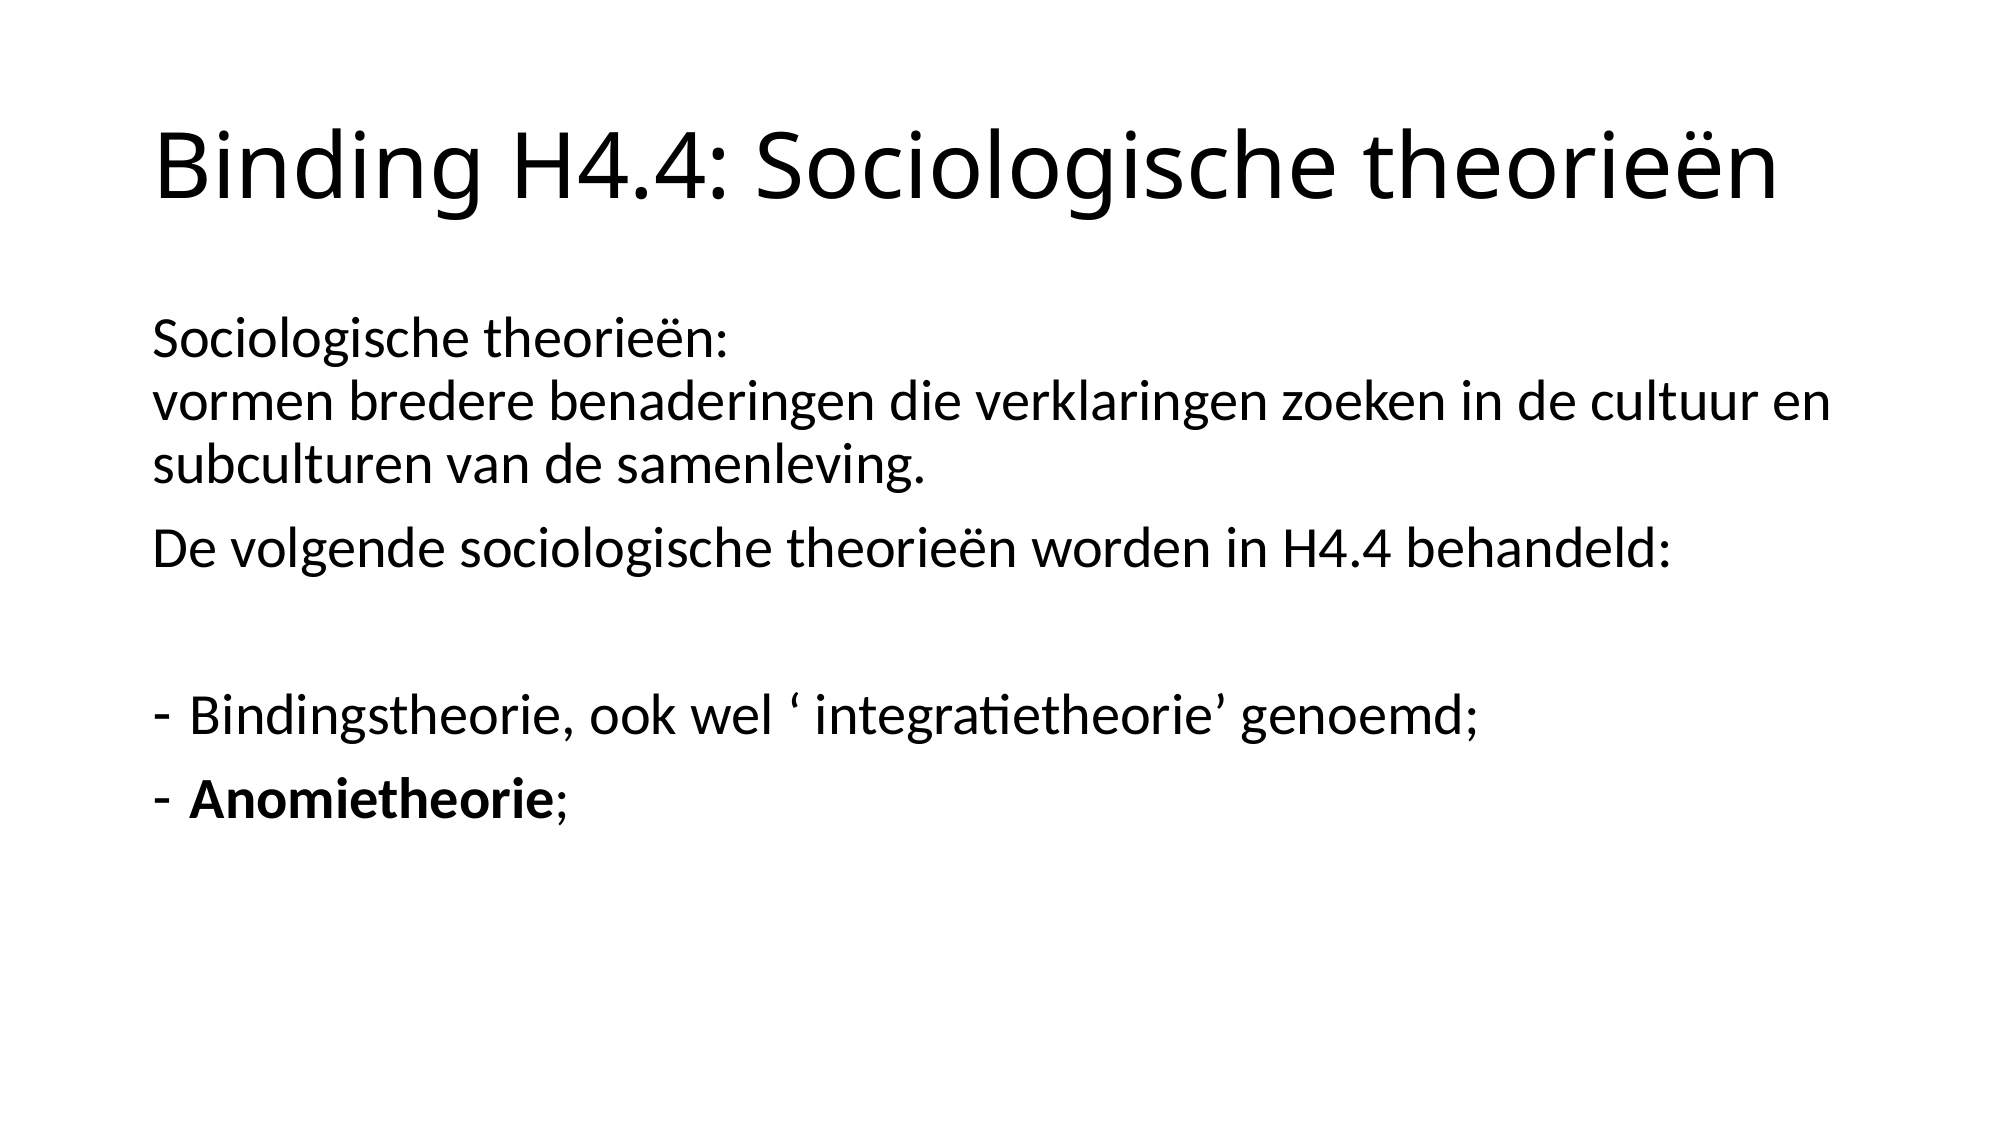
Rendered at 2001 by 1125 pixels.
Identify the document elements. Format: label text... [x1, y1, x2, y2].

list Sociologische theorieën: vormen bredere benaderingen die verklaringen zoeken in de cultuur en subculturen van de samenleving. De volgende sociologische theorieën worden in H4.4 behandeld: Bindingstheorie, ook wel ‘ integratietheorie’ genoemd; Anomietheorie; [137, 299, 1863, 1014]
title Binding H4.4: Sociologische theorieën [137, 59, 1863, 278]
